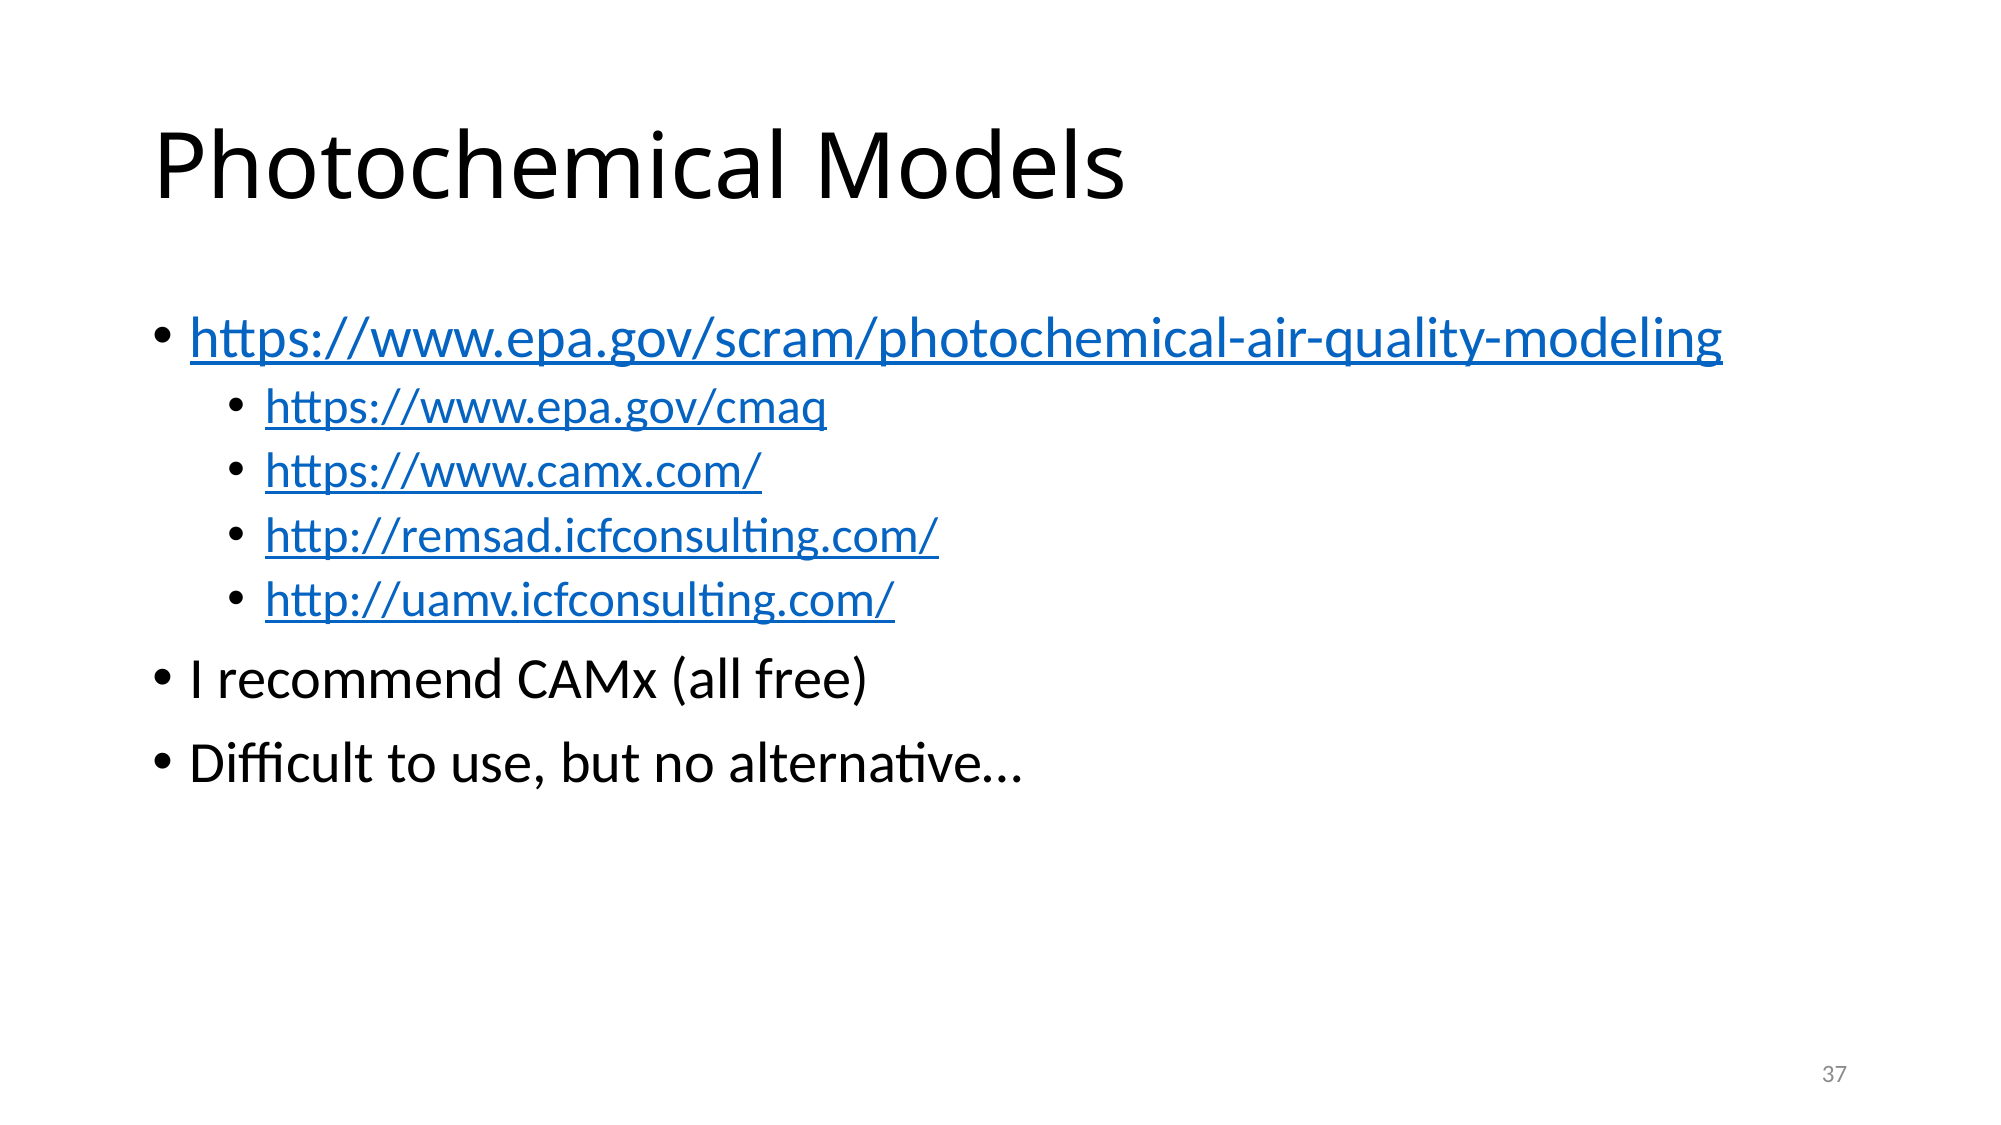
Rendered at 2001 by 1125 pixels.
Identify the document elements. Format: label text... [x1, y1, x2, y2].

slide_number 37 [1412, 1042, 1863, 1103]
list https://www.epa.gov/scram/photochemical-air-quality-modeling https://www.epa.gov/cmaq https://www.camx.com/ http://remsad.icfconsulting.com/ http://uamv.icfconsulting.com/ I recommend CAMx (all free) Difficult to use, but no alternative… [137, 299, 1863, 1014]
title Photochemical Models [137, 59, 1863, 278]
